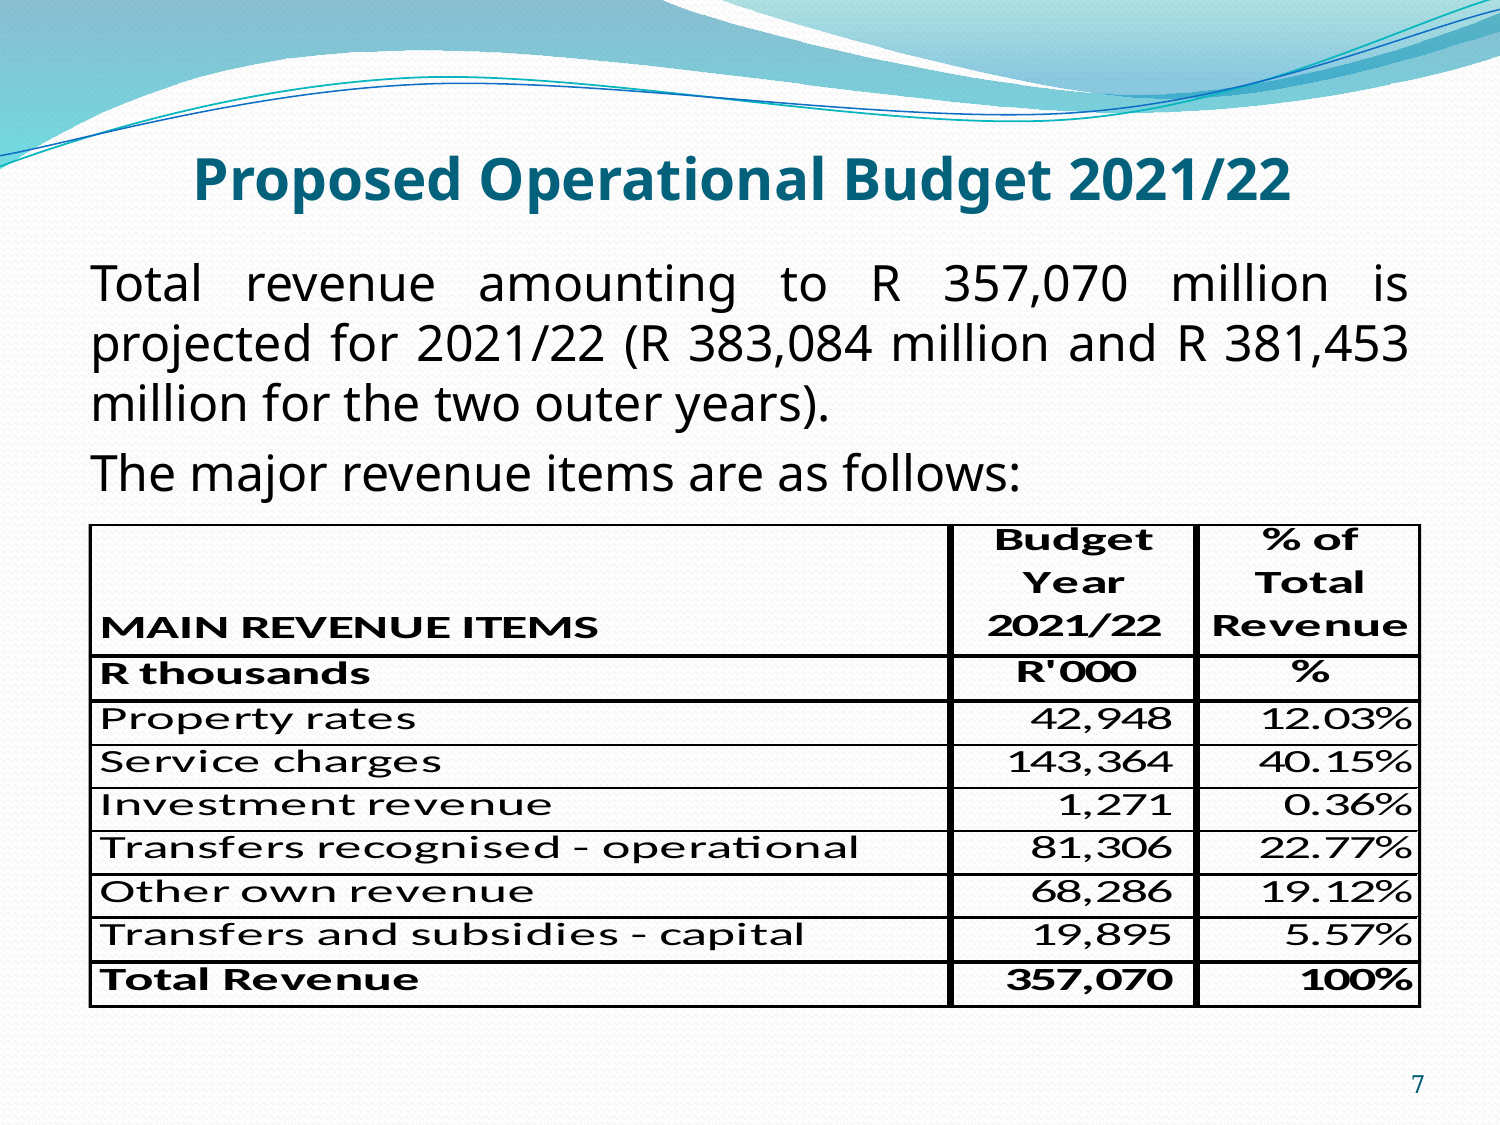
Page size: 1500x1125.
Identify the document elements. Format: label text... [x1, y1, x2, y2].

slide_number 7 [1299, 1042, 1425, 1103]
picture [88, 523, 1426, 1010]
title Proposed Operational Budget 2021/22 [74, 115, 1426, 232]
list Total revenue amounting to R 357,070 million is projected for 2021/22 (R 383,084 million and R 381,453 million for the two outer years). The major revenue items are as follows: [74, 243, 1426, 1083]
